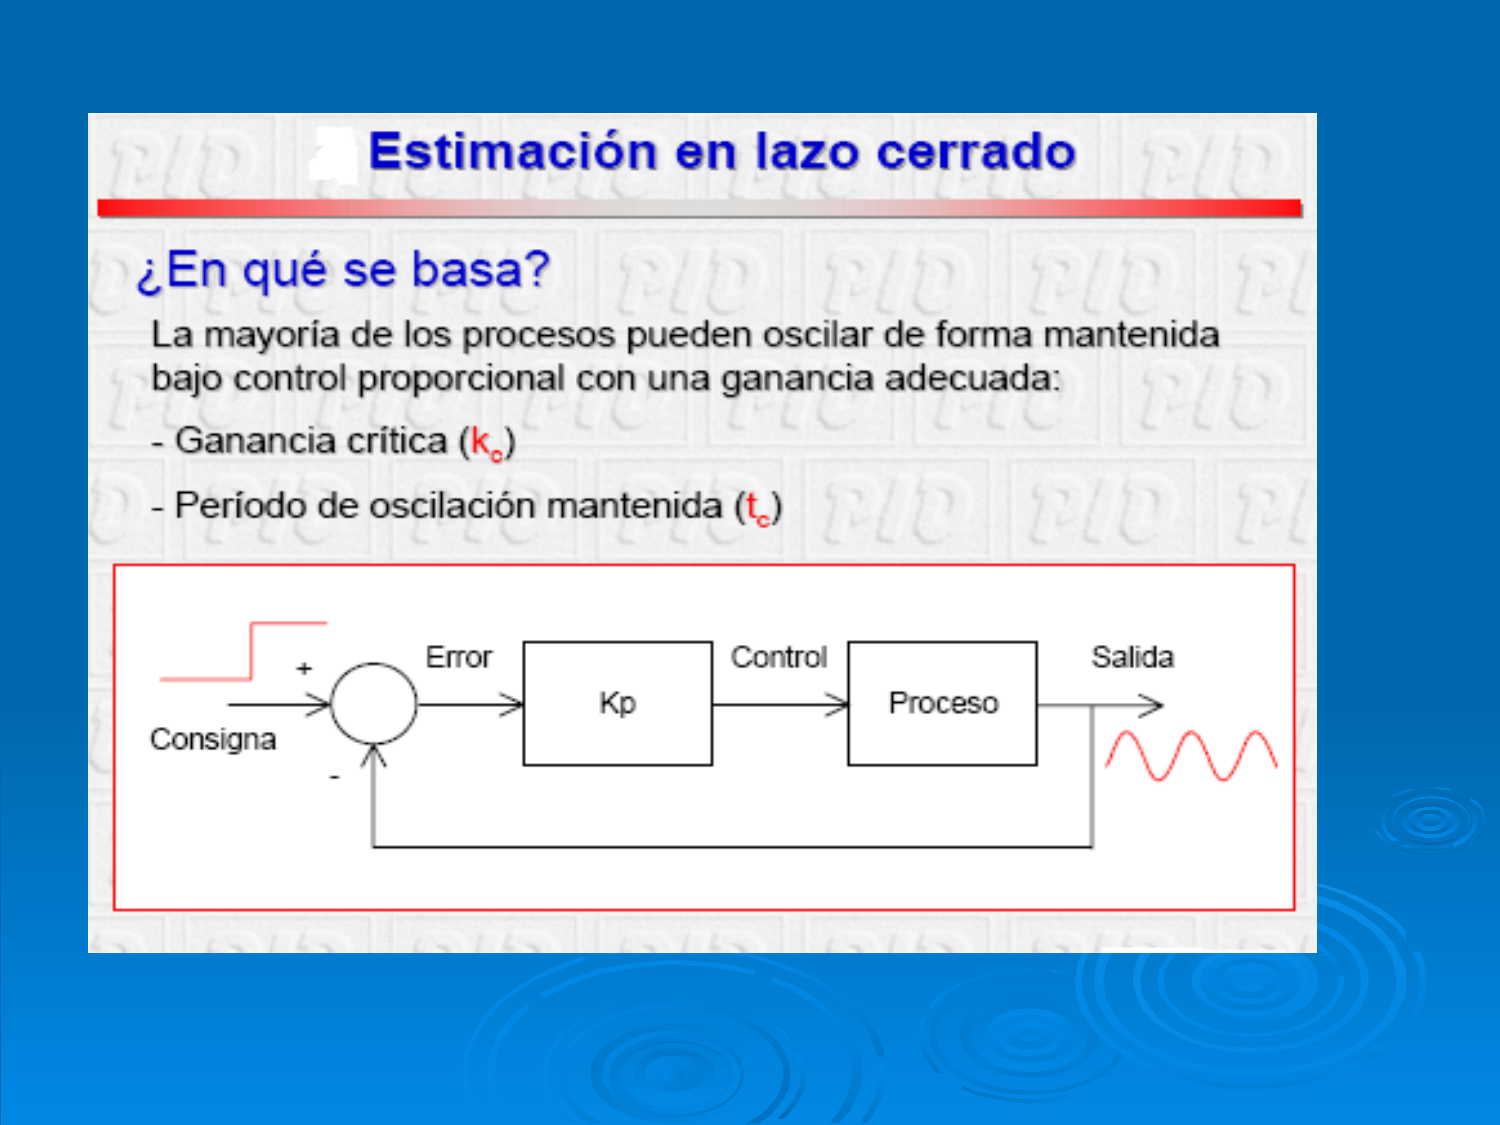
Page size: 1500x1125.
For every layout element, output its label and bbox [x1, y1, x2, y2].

picture [88, 113, 1318, 953]
